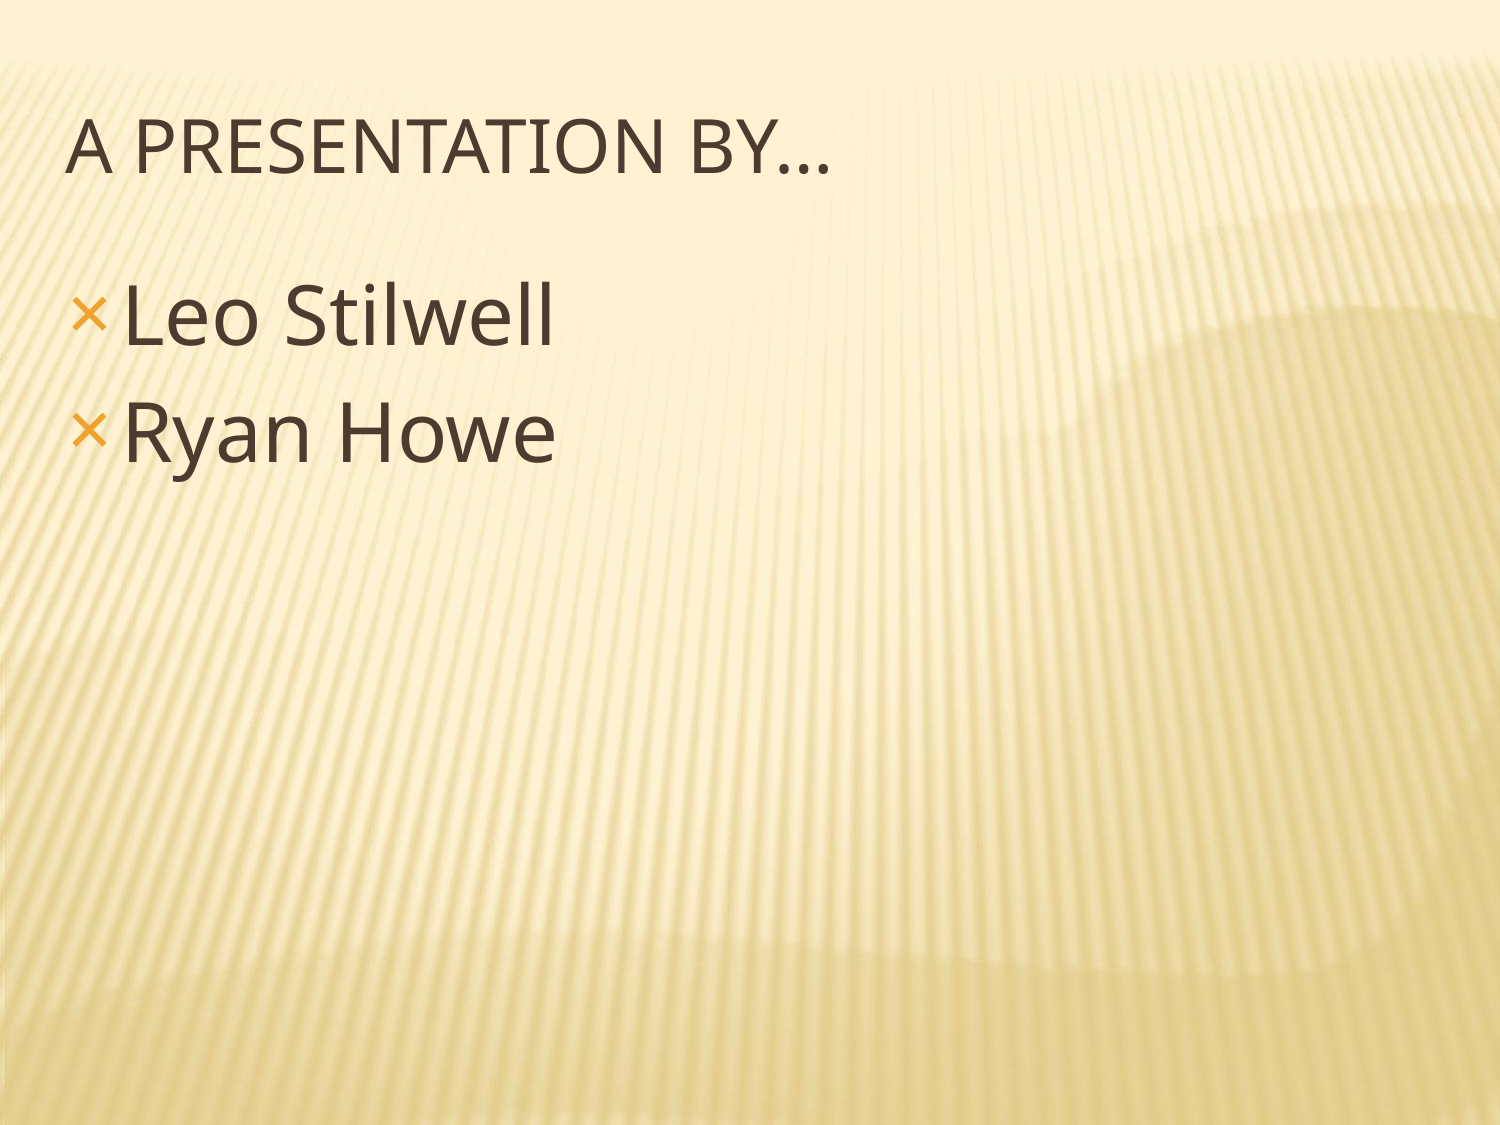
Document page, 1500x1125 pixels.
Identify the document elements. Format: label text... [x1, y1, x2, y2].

list Leo Stilwell Ryan Howe [50, 254, 1475, 998]
picture [0, 0, 1500, 1125]
title A Presentation by… [50, 75, 1475, 213]
